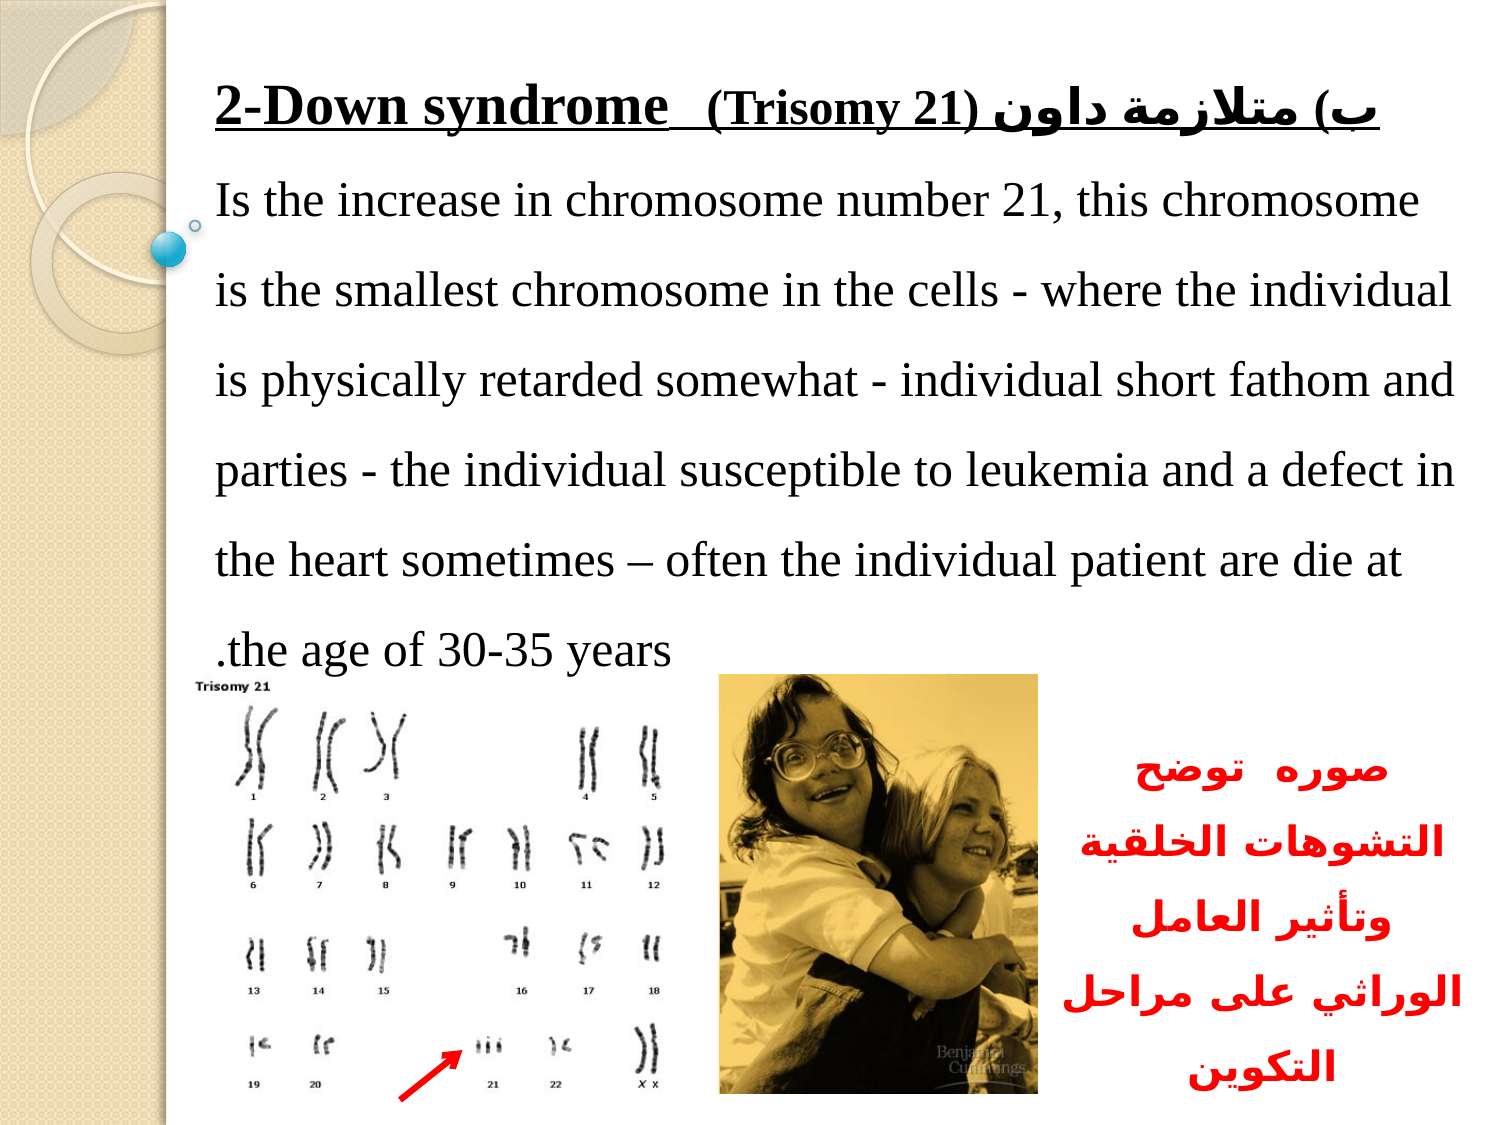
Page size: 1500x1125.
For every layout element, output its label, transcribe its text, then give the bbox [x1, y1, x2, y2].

picture [187, 674, 1038, 1094]
text_box ب) متلازمة داون (Trisomy 21) 2-Down syndrome Is the increase in chromosome number 21, this chromosome is the smallest chromosome in the cells - where the individual is physically retarded somewhat - individual short fathom and parties - the individual susceptible to leukemia and a defect in the heart sometimes – often the individual patient are die at the age of 30-35 years. [199, 23, 1488, 684]
text_box صوره توضح التشوهات الخلقية وتأثير العامل الوراثي على مراحل التكوين [1044, 707, 1488, 1098]
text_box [399, 1049, 463, 1101]
